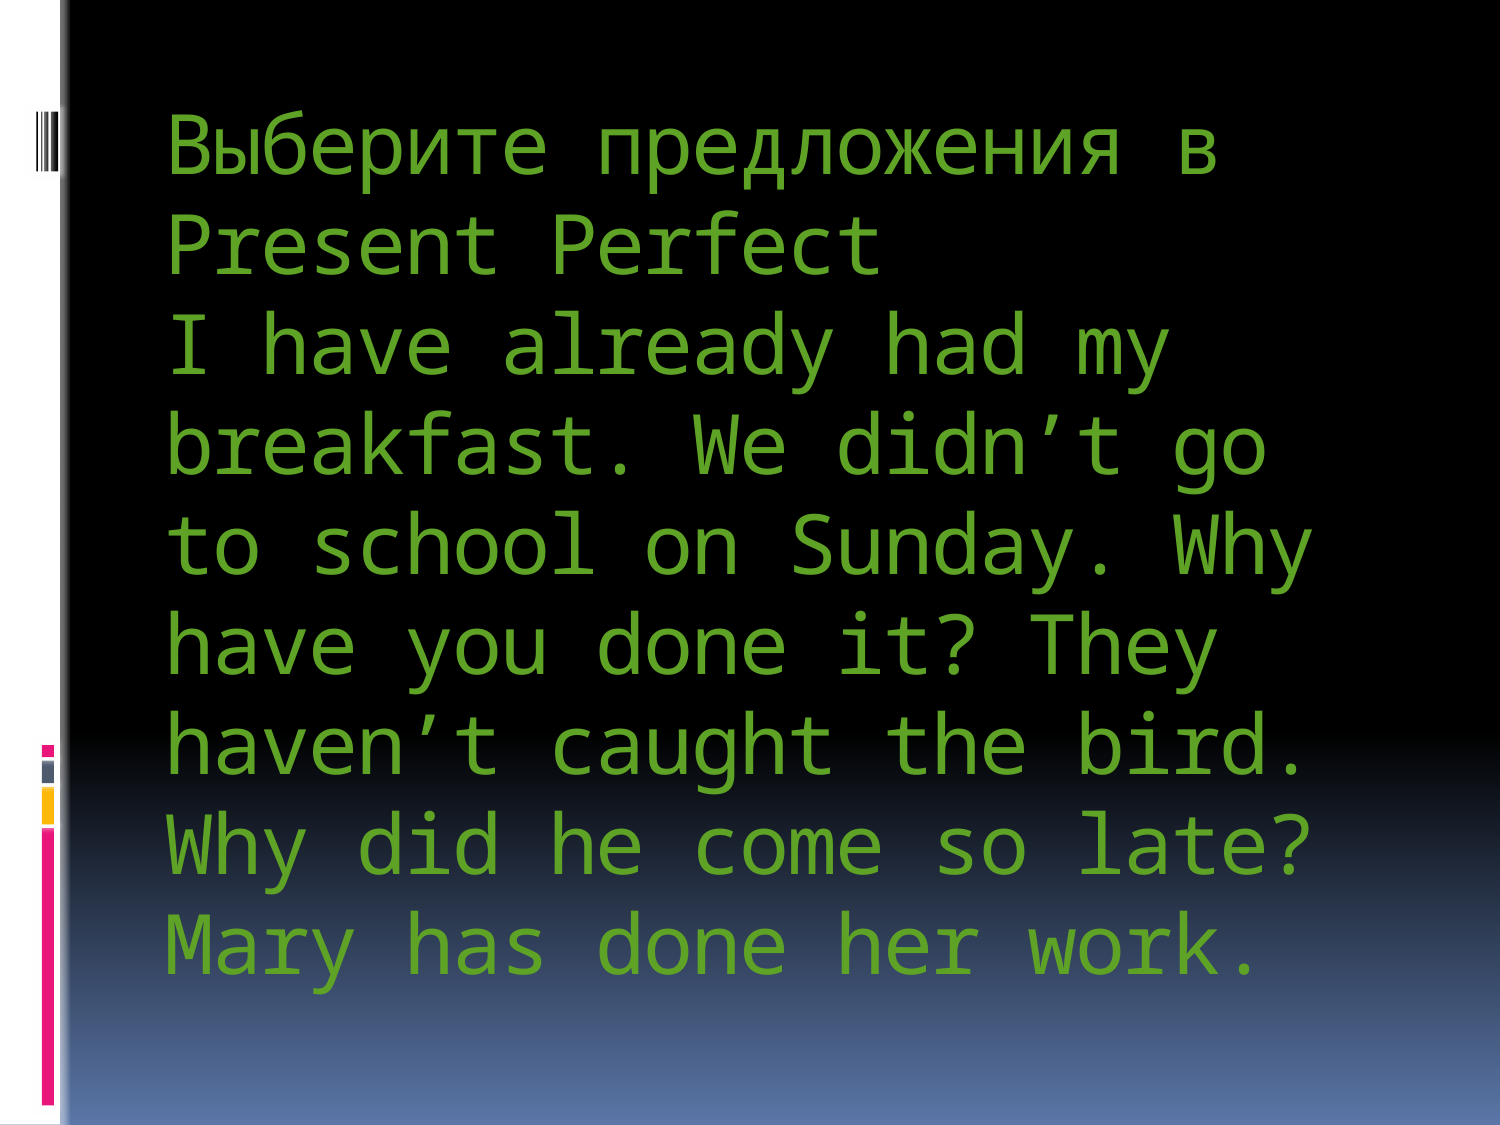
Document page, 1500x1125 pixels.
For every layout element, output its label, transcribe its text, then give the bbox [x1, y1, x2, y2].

title Выберите предложения в Present Perfect I have already had my breakfast. We didn’t go to school on Sunday. Why have you done it? They haven’t caught the bird. Why did he come so late? Mary has done her work. [150, 83, 1425, 234]
